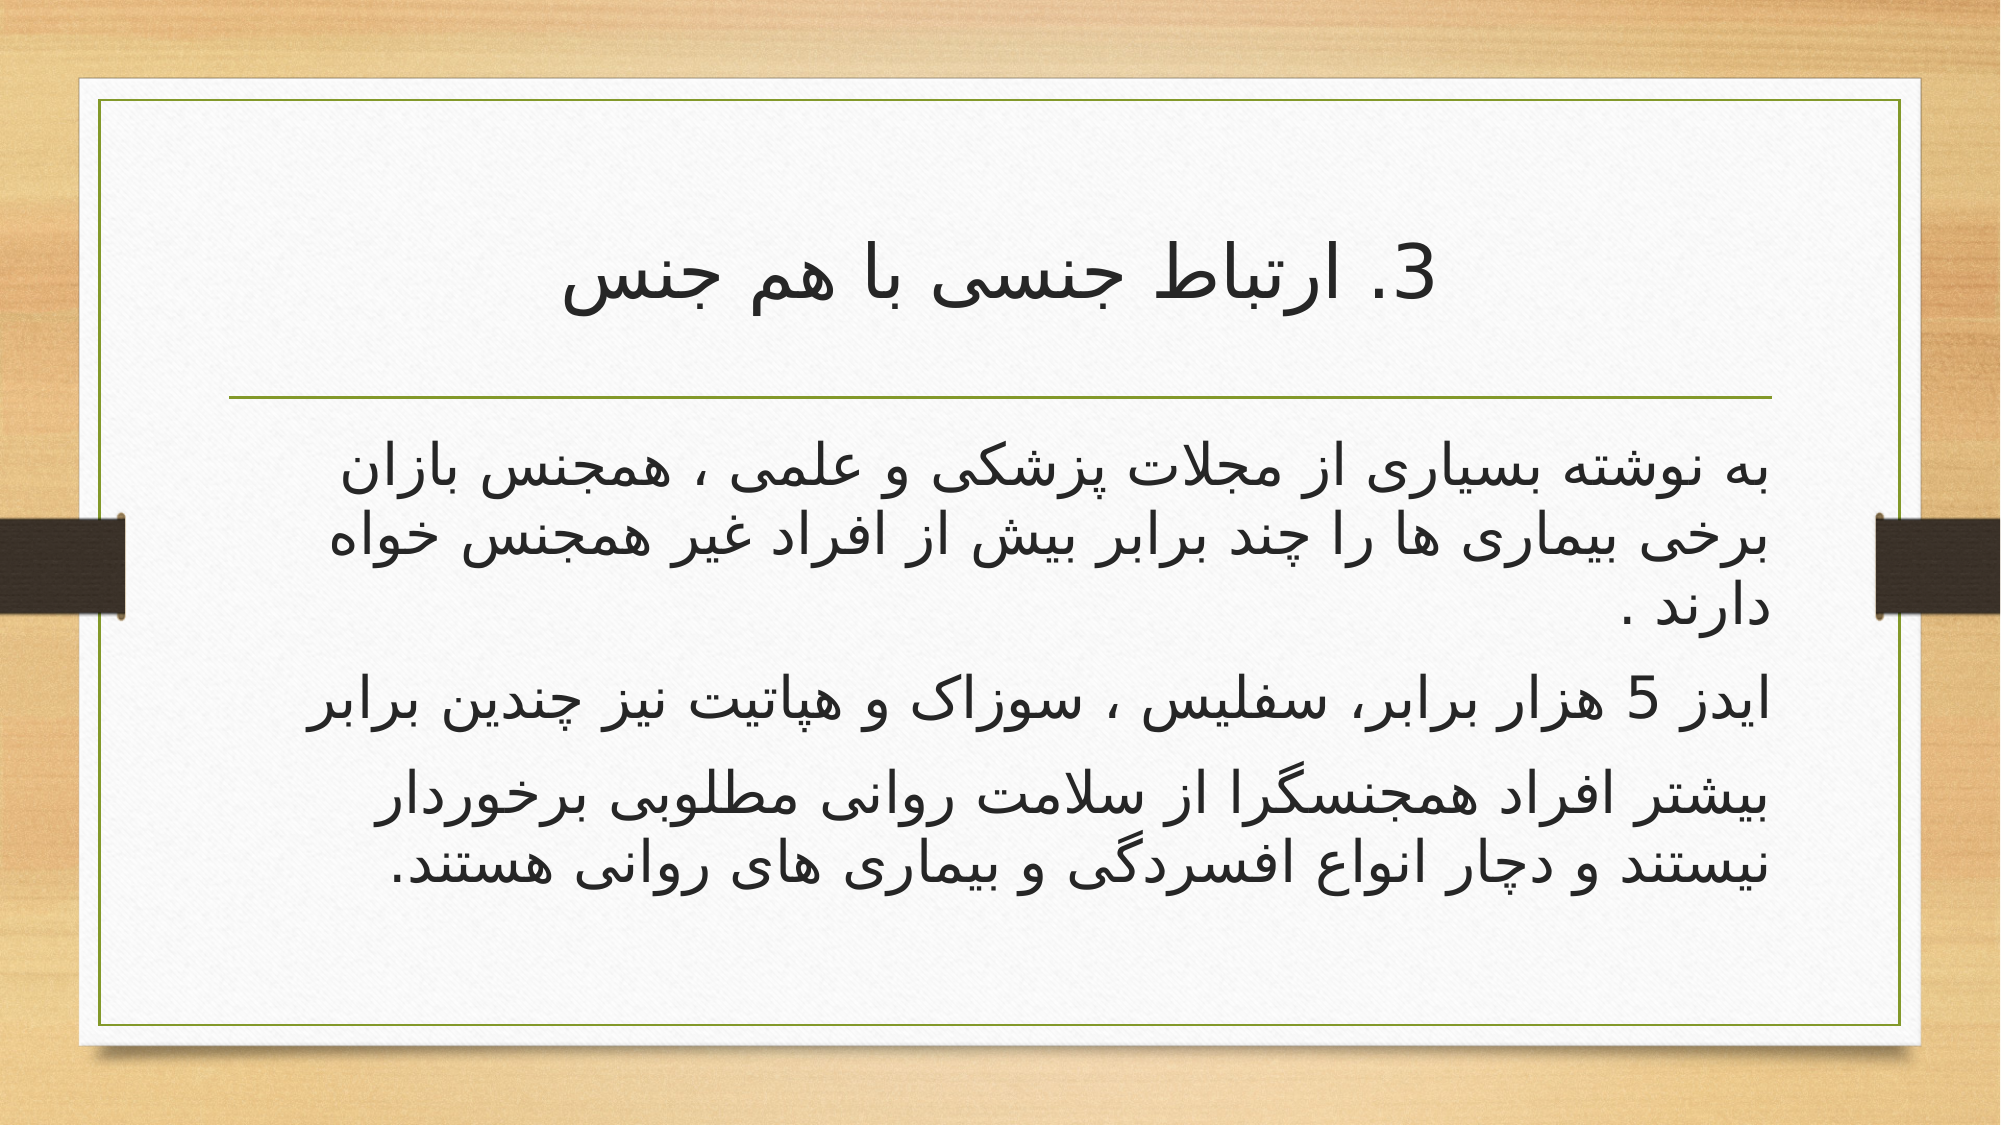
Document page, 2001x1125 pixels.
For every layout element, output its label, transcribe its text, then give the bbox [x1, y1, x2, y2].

picture [0, 0, 2001, 1125]
title 3. ارتباط جنسی با هم جنس [212, 161, 1788, 375]
list به نوشته بسیاری از مجلات پزشکی و علمی ، همجنس بازان برخی بیماری ها را چند برابر بیش از افراد غیر همجنس خواه دارند . ایدز 5 هزار برابر، سفلیس ، سوزاک و هپاتیت نیز چندین برابر بیشتر افراد همجنسگرا از سلامت روانی مطلوبی برخوردار نیستند و دچار انواع افسردگی و بیماری های روانی هستند. [212, 419, 1788, 964]
